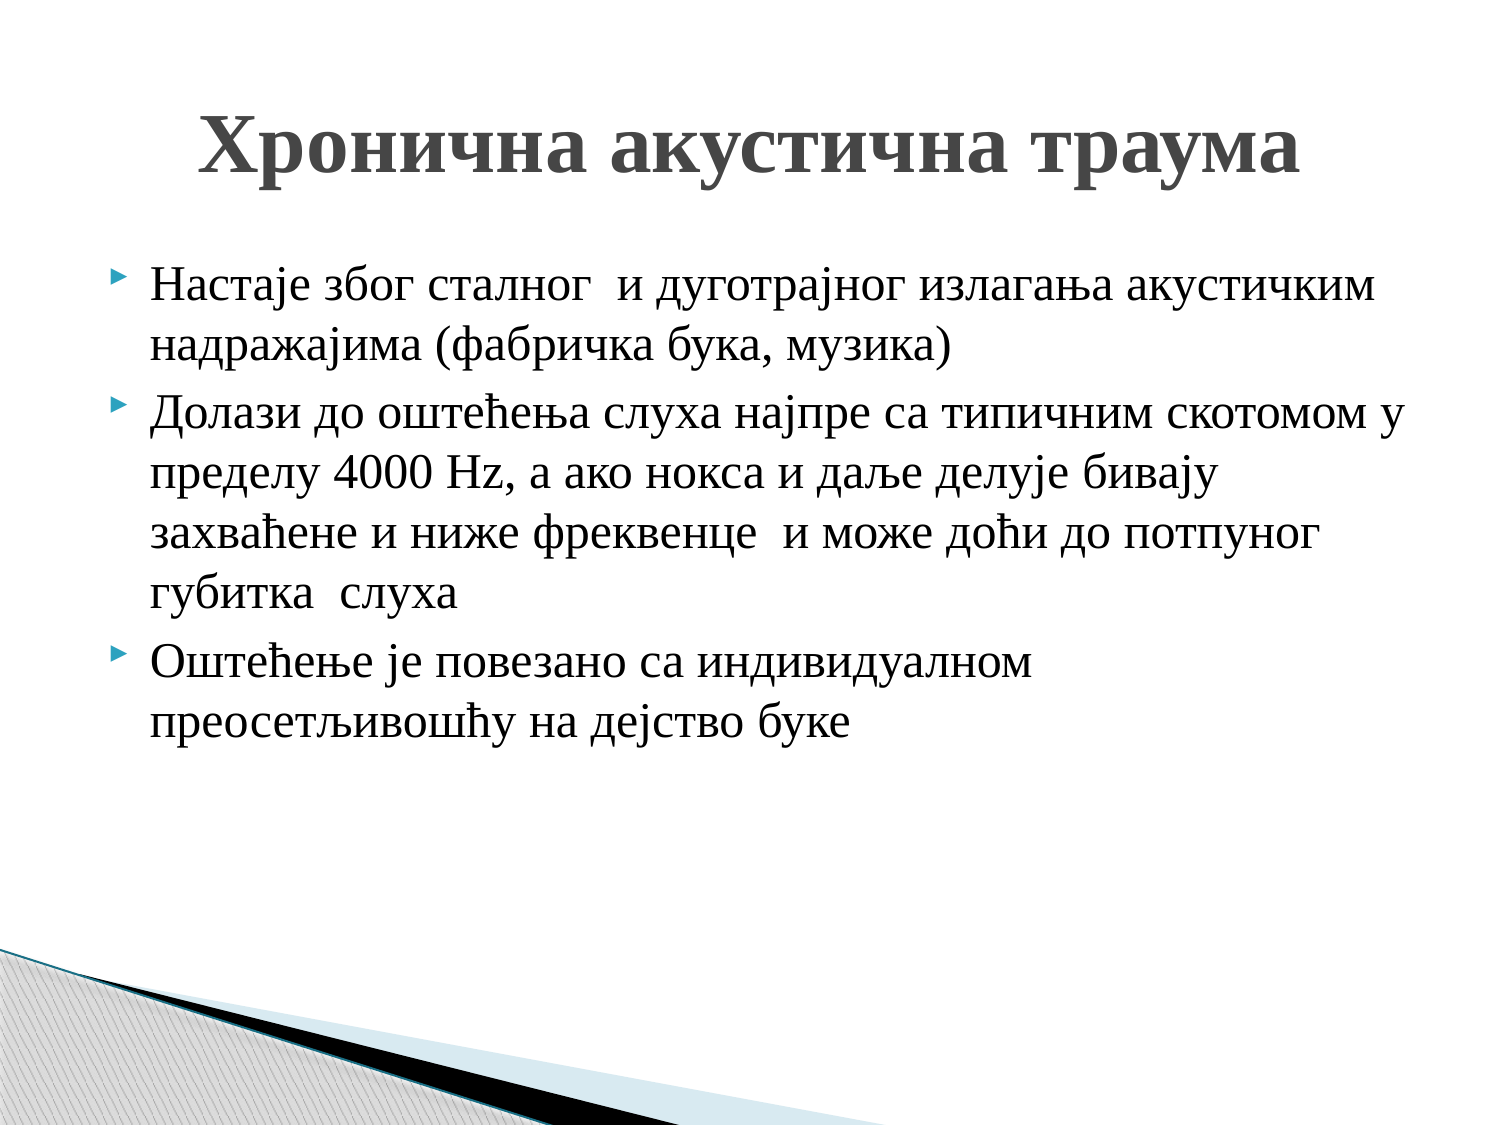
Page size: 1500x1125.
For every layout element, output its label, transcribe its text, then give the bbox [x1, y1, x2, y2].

title Хронична акустична траума [75, 45, 1425, 233]
list Настаје због сталног и дуготрајног излагања акустичким надражајима (фабричка бука, музика) Долази до оштећења слуха најпре са типичним скотомом у пределу 4000 Hz, а ако нокса и даље делује бивају захваћене и ниже фреквенце и може доћи до потпуног губитка слуха Оштећење је повезано са индивидуалном преосетљивошћу на дејство буке [74, 242, 1426, 986]
